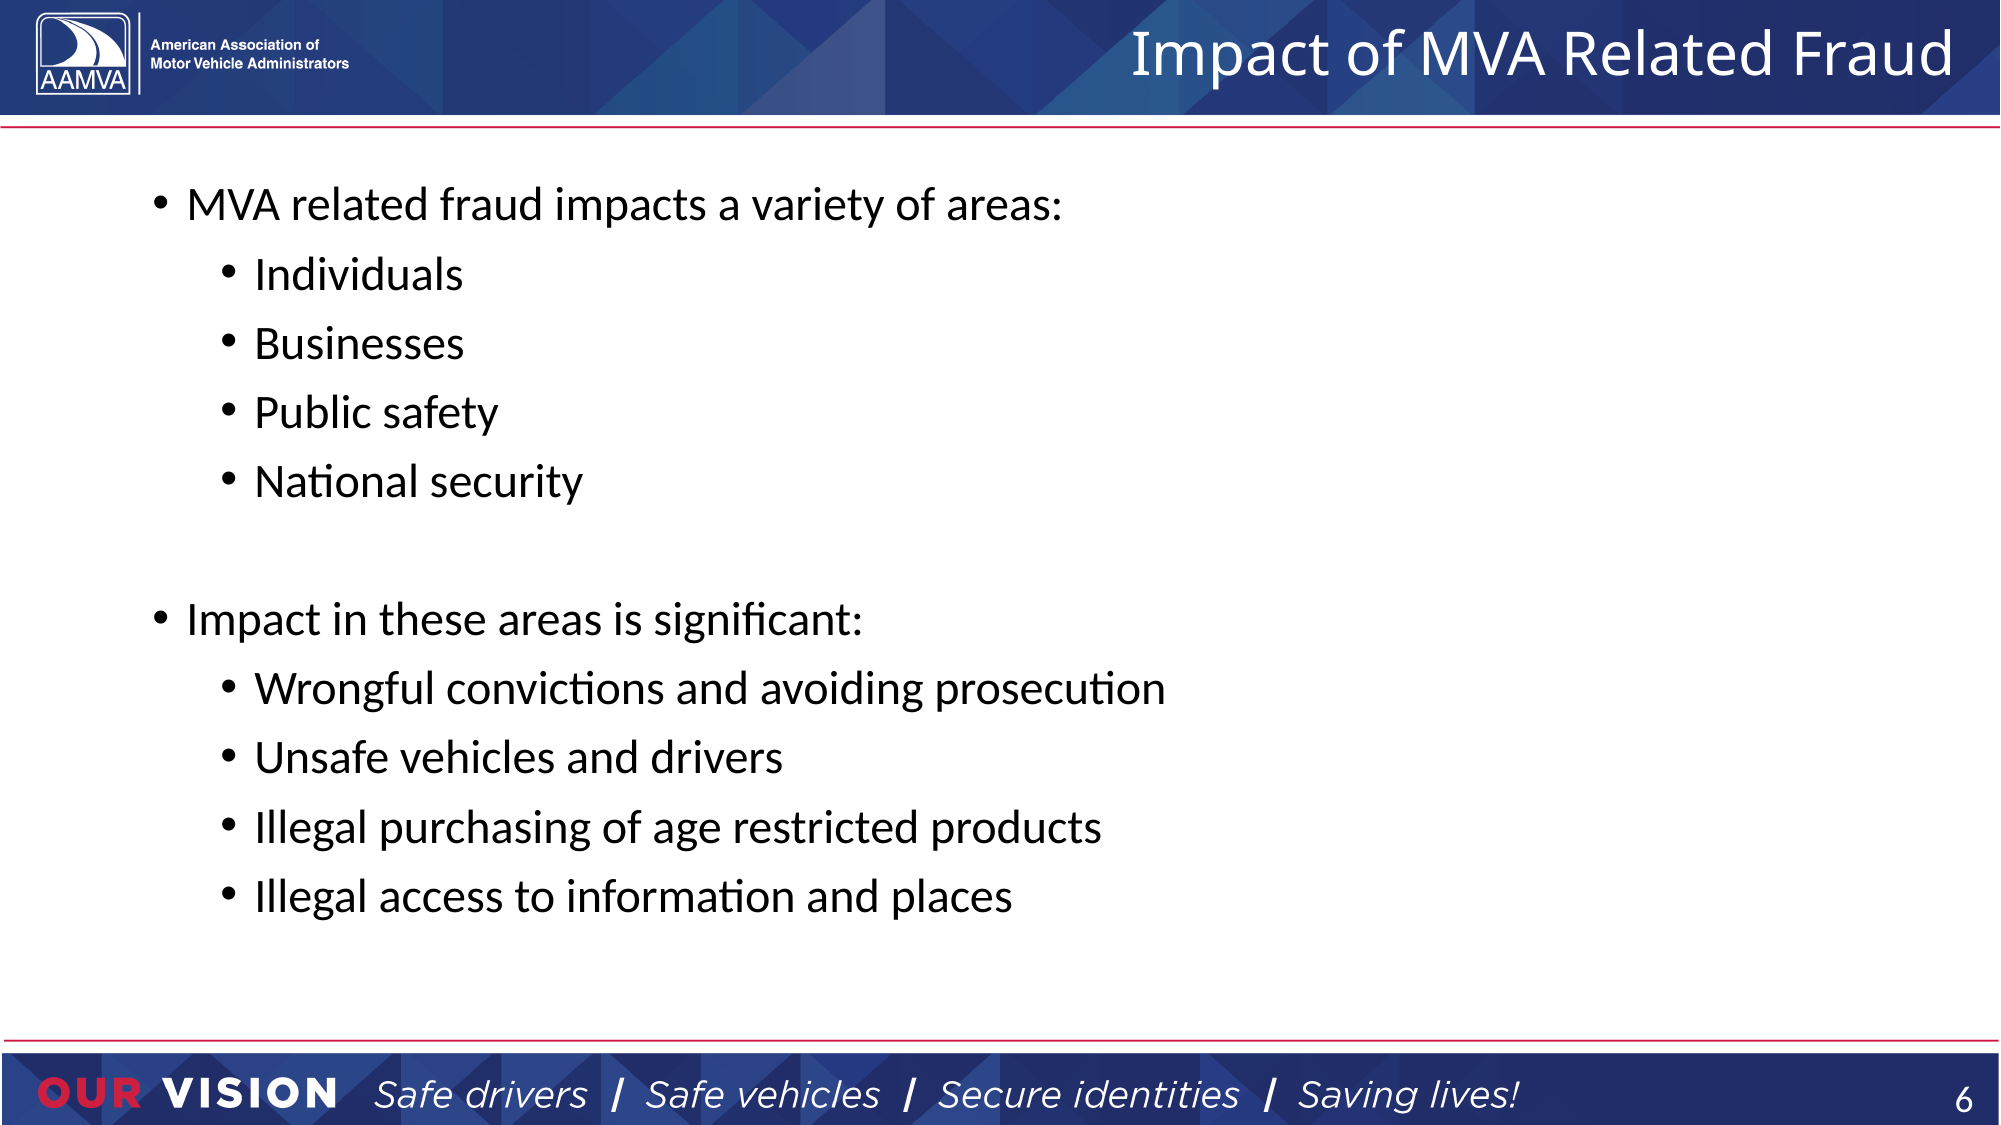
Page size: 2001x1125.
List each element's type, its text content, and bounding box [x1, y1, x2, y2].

slide_number 6 [1538, 1067, 1989, 1125]
picture [0, 996, 2000, 1125]
list MVA related fraud impacts a variety of areas: Individuals Businesses Public safety National security Impact in these areas is significant: Wrongful convictions and avoiding prosecution Unsafe vehicles and drivers Illegal purchasing of age restricted products Illegal access to information and places [137, 153, 1863, 997]
title Impact of MVA Related Fraud [447, 15, 1972, 97]
picture [0, 0, 2000, 136]
